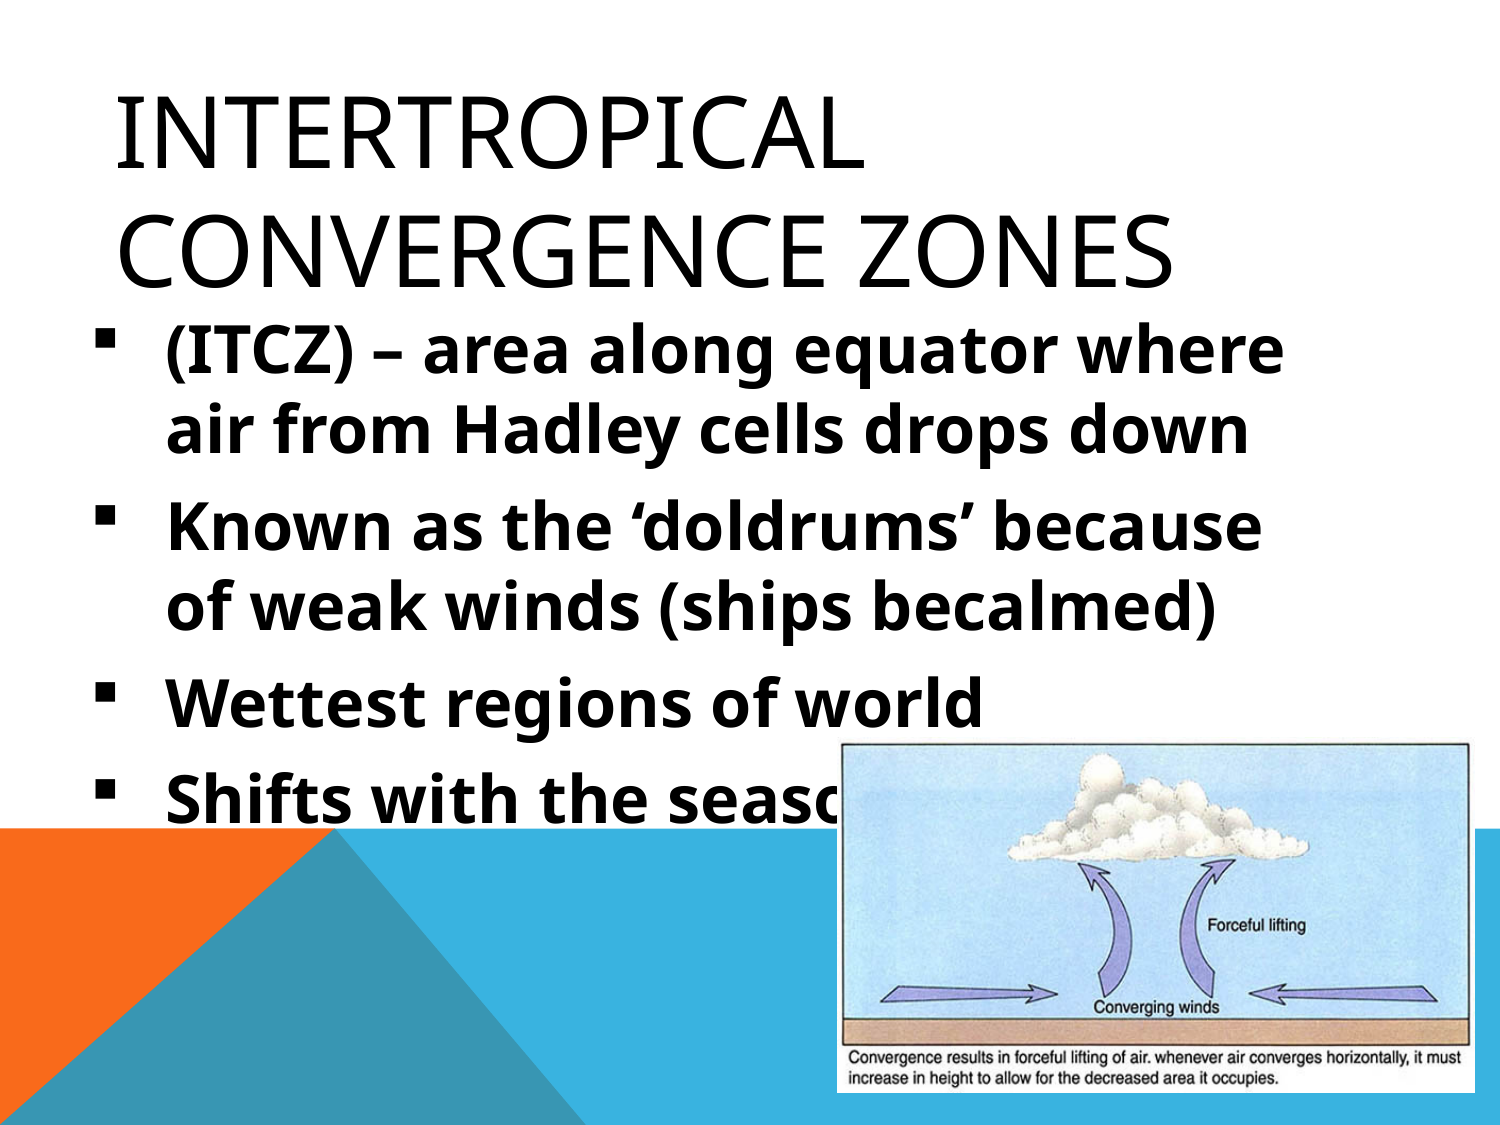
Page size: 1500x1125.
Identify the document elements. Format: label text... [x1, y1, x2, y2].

list (ITCZ) – area along equator where air from Hadley cells drops down Known as the ‘doldrums’ because of weak winds (ships becalmed) Wettest regions of world Shifts with the seasons [75, 299, 1309, 912]
picture [837, 737, 1476, 1094]
title Intertropical convergence zones [99, 81, 1334, 295]
